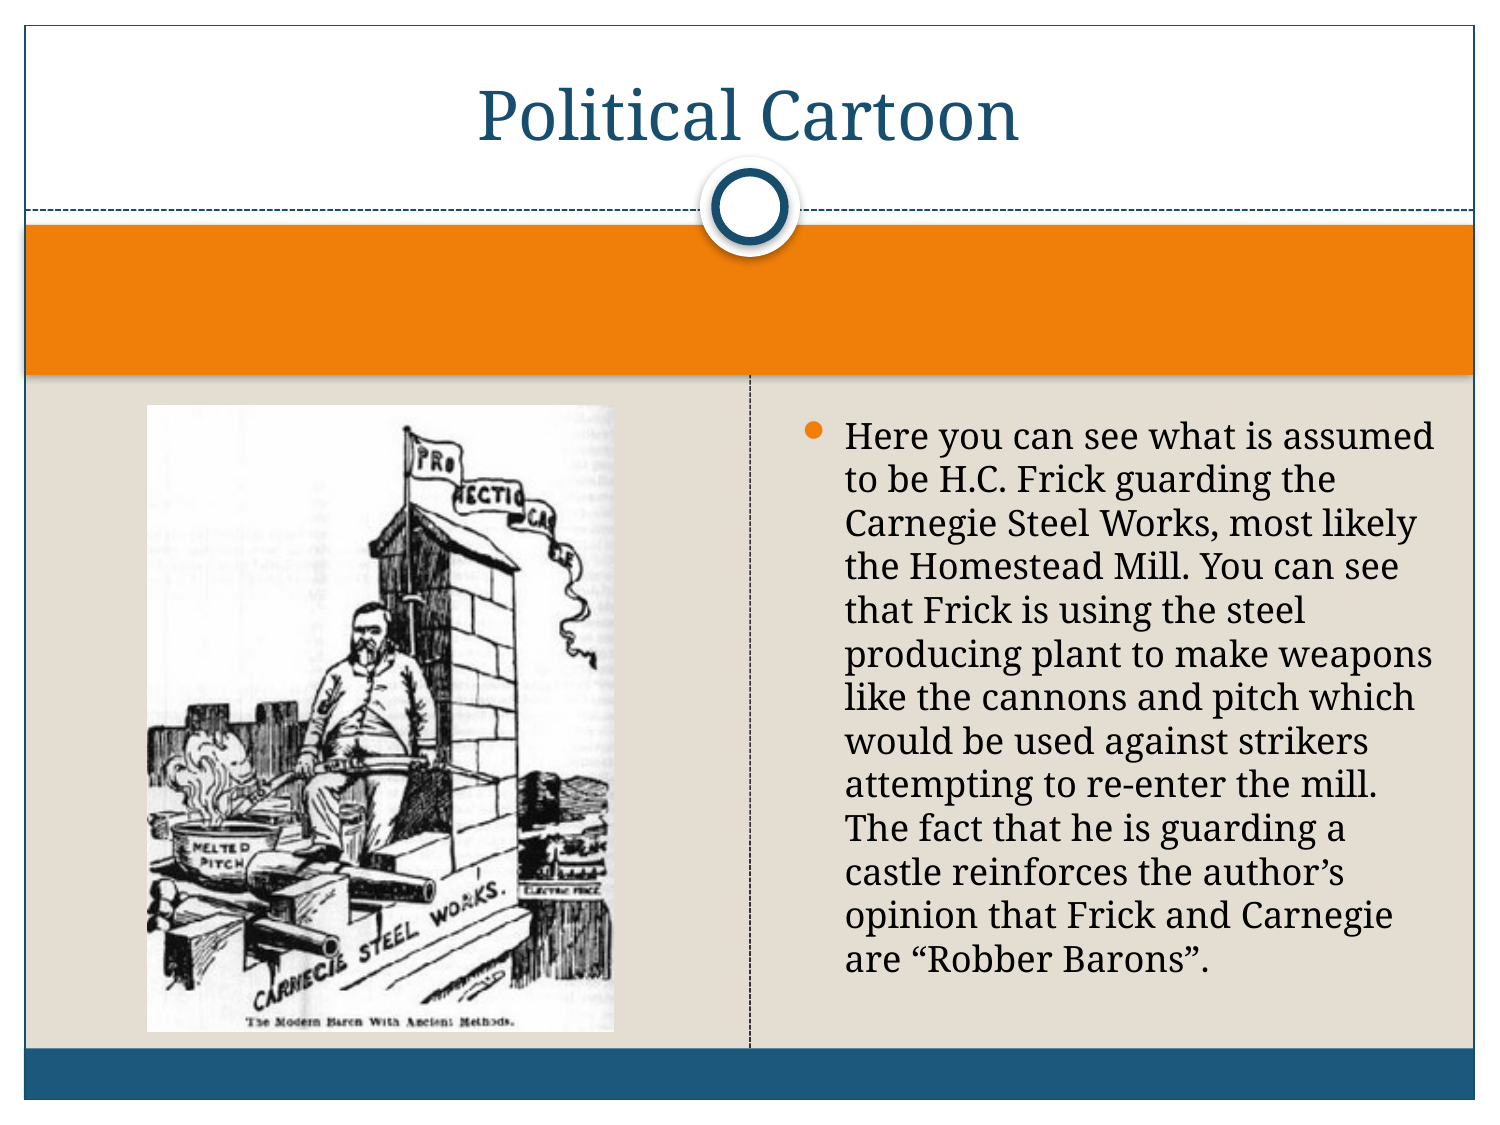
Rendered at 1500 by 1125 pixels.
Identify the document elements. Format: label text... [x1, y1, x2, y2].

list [147, 405, 615, 1032]
title Political Cartoon [49, 37, 1450, 162]
list Here you can see what is assumed to be H.C. Frick guarding the Carnegie Steel Works, most likely the Homestead Mill. You can see that Frick is using the steel producing plant to make weapons like the cannons and pitch which would be used against strikers attempting to re-enter the mill. The fact that he is guarding a castle reinforces the author’s opinion that Frick and Carnegie are “Robber Barons”. [787, 405, 1450, 1033]
